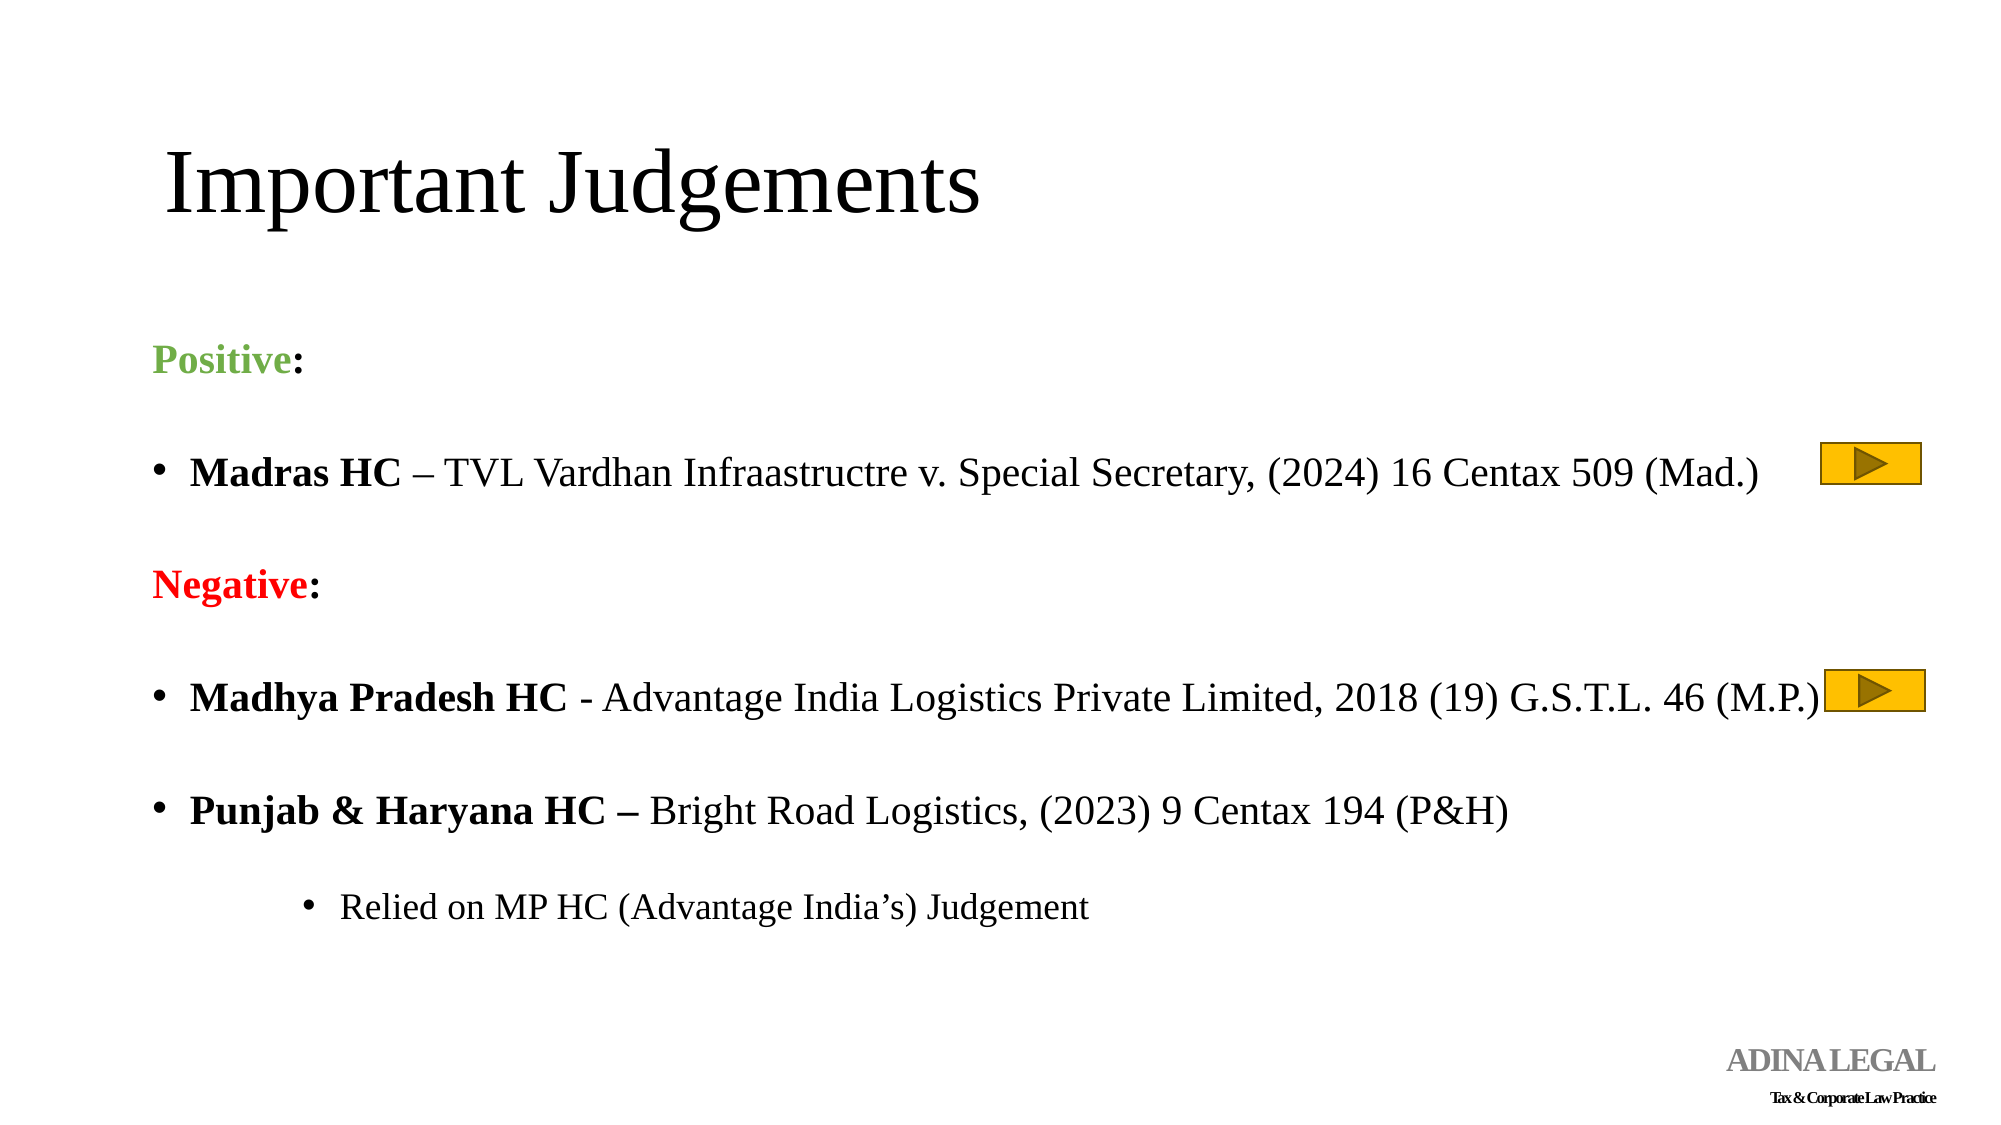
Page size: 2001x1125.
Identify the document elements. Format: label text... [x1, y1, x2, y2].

title Important Judgements [149, 62, 1875, 281]
list Positive: Madras HC – TVL Vardhan Infraastructre v. Special Secretary, (2024) 16 Centax 509 (Mad.) Negative: Madhya Pradesh HC - Advantage India Logistics Private Limited, 2018 (19) G.S.T.L. 46 (M.P.) Punjab & Haryana HC – Bright Road Logistics, (2023) 9 Centax 194 (P&H) Relied on MP HC (Advantage India’s) Judgement [137, 299, 1917, 1014]
text_box [1820, 442, 1922, 485]
text_box [1824, 669, 1926, 712]
